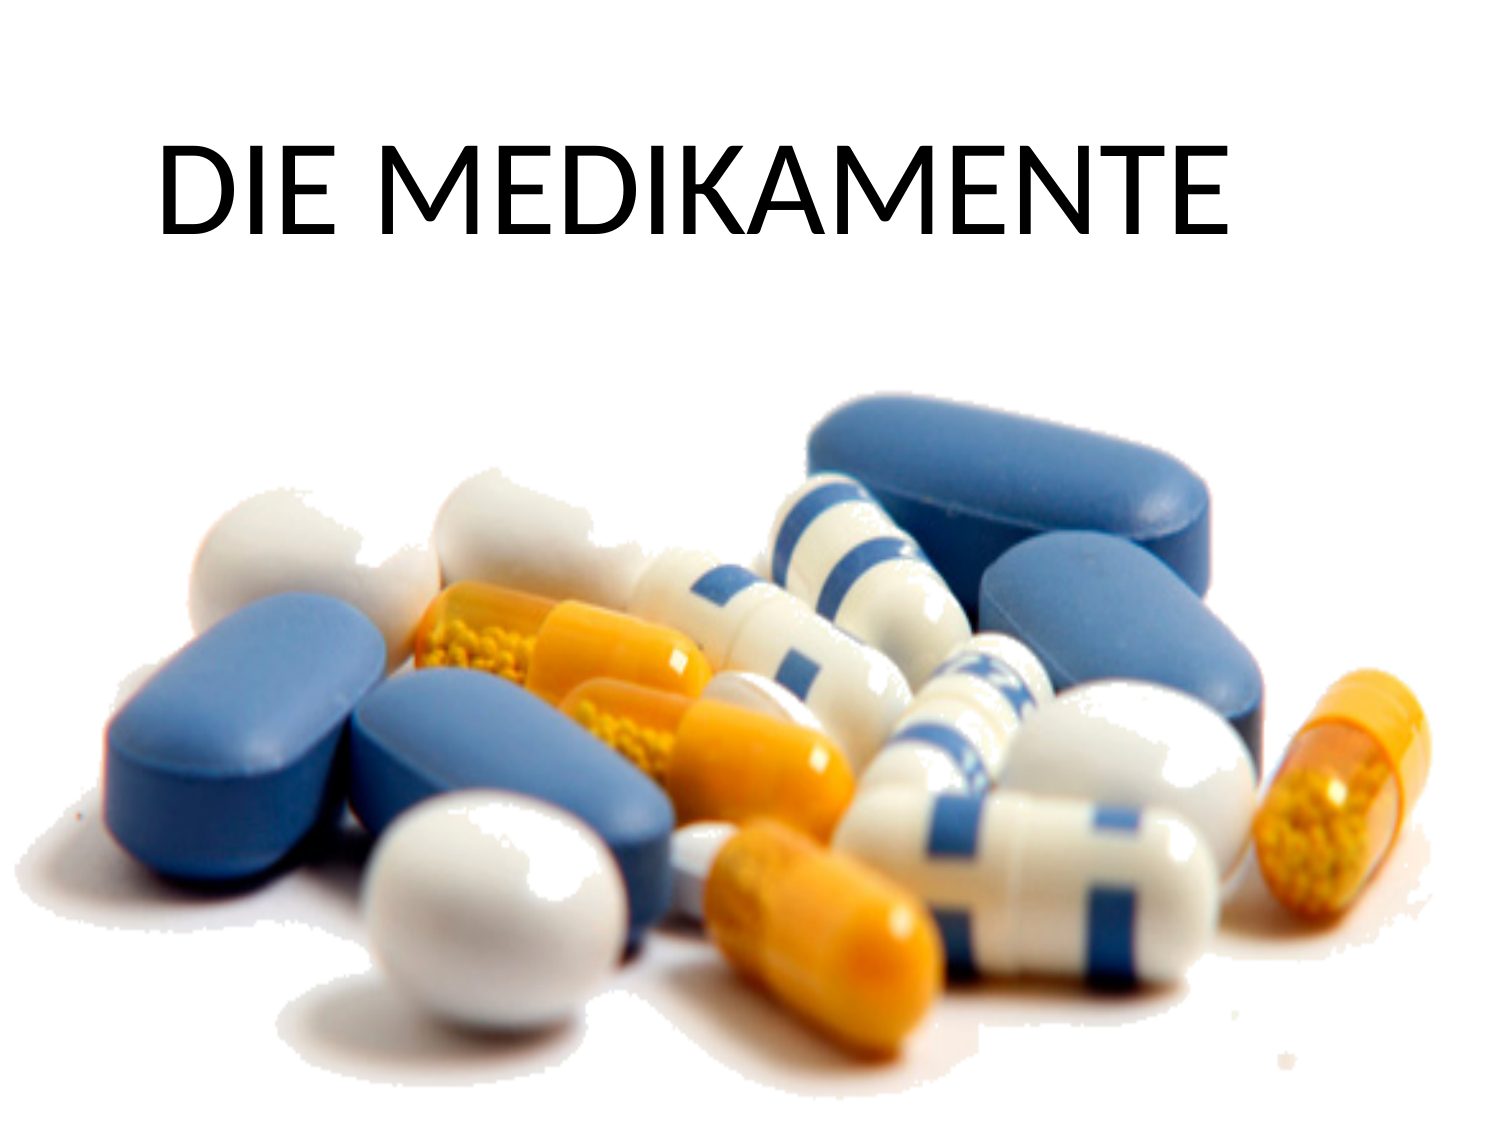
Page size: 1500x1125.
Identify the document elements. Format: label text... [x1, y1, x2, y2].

text_box DIE MEDIKAMENTE [88, 90, 1301, 270]
picture [0, 308, 1500, 1125]
